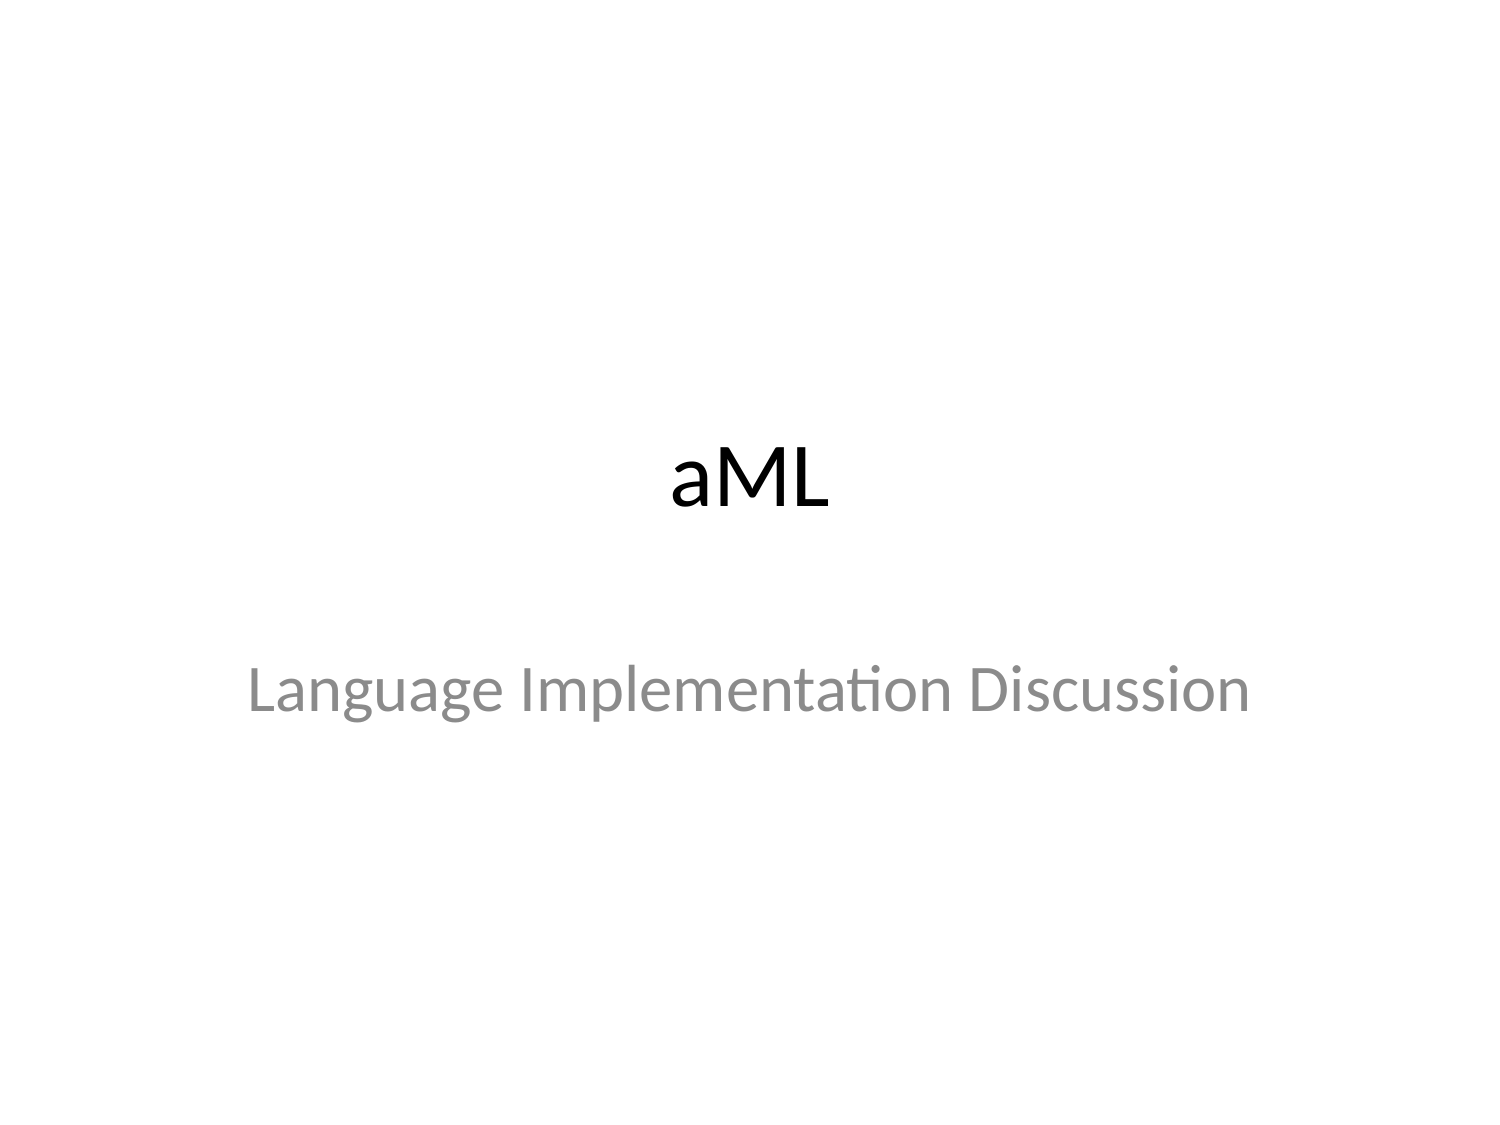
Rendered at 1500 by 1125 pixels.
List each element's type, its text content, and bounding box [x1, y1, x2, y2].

subtitle Language Implementation Discussion [225, 637, 1275, 925]
title aML [112, 349, 1388, 591]
